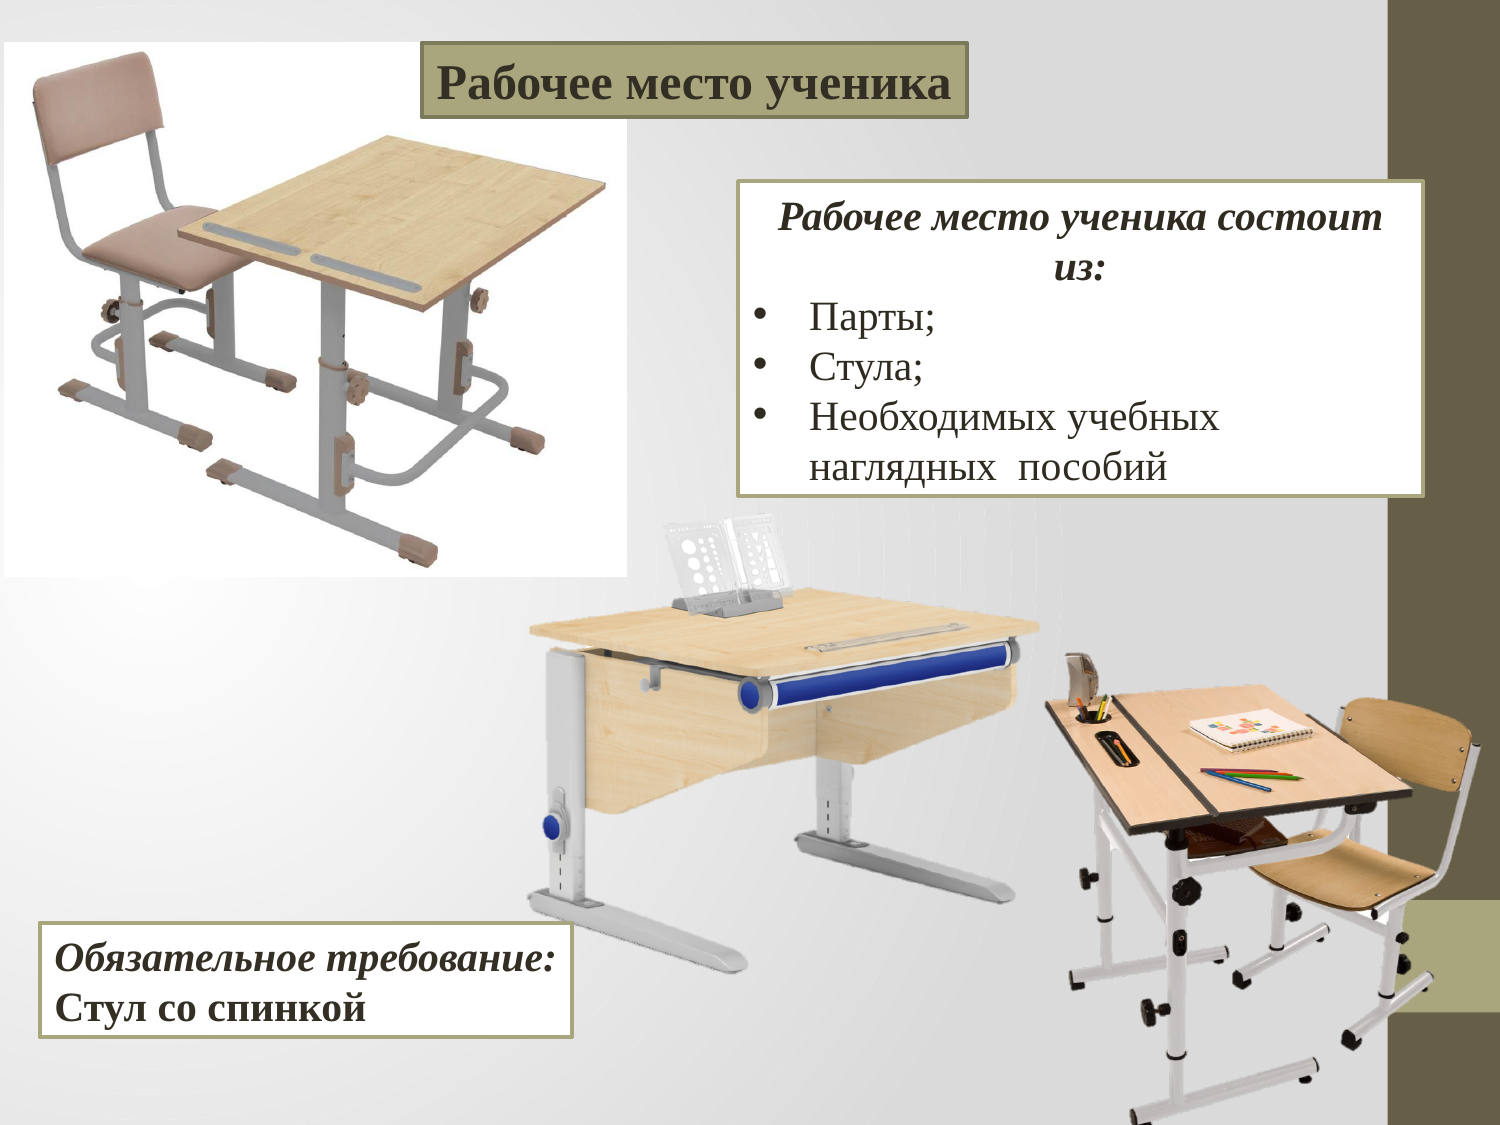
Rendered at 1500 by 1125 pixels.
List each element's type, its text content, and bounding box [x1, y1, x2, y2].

text_box Рабочее место ученика [635, 41, 969, 119]
picture [3, 42, 1500, 1125]
text_box Обязательное требование: Стул со спинкой [38, 921, 574, 1039]
text_box Рабочее место ученика состоит из: Парты; Стула; Необходимых учебных наглядных пособий [736, 179, 1425, 498]
